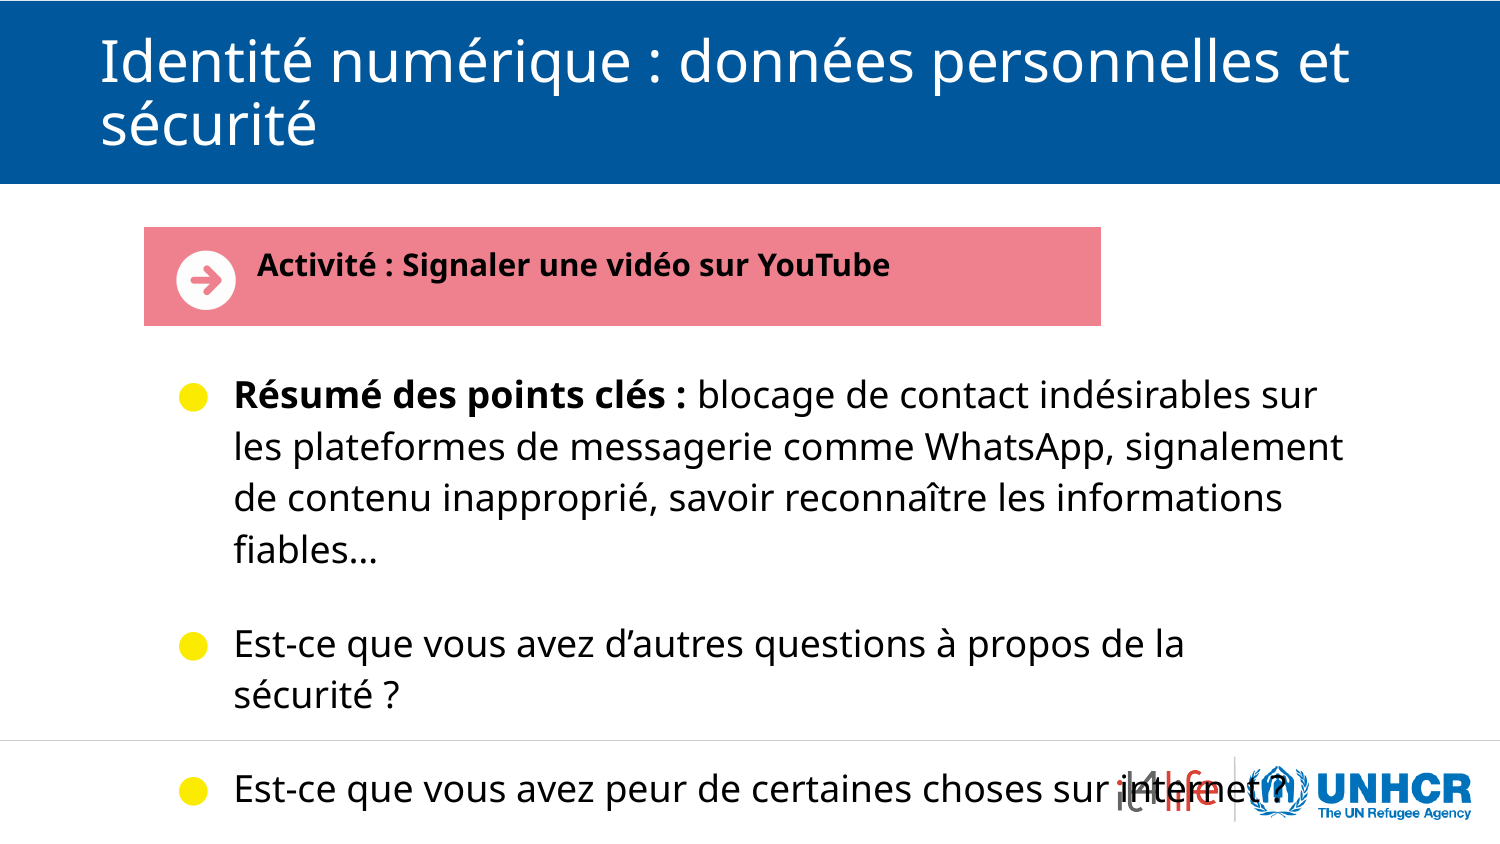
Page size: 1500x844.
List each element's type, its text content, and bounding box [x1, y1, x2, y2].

title Identité numérique : données personnelles et sécurité [100, 33, 1439, 158]
picture [0, 184, 1500, 844]
table_header Activité : Signaler une vidéo sur YouTube [144, 227, 1101, 326]
text_box [0, 0, 1500, 184]
text_box Résumé des points clés : blocage de contact indésirables sur les plateformes de messagerie comme WhatsApp, signalement de contenu inapproprié, savoir reconnaître les informations fiables… Est-ce que vous avez d’autres questions à propos de la sécurité ? Est-ce que vous avez peur de certaines choses sur internet ? [143, 349, 1370, 825]
